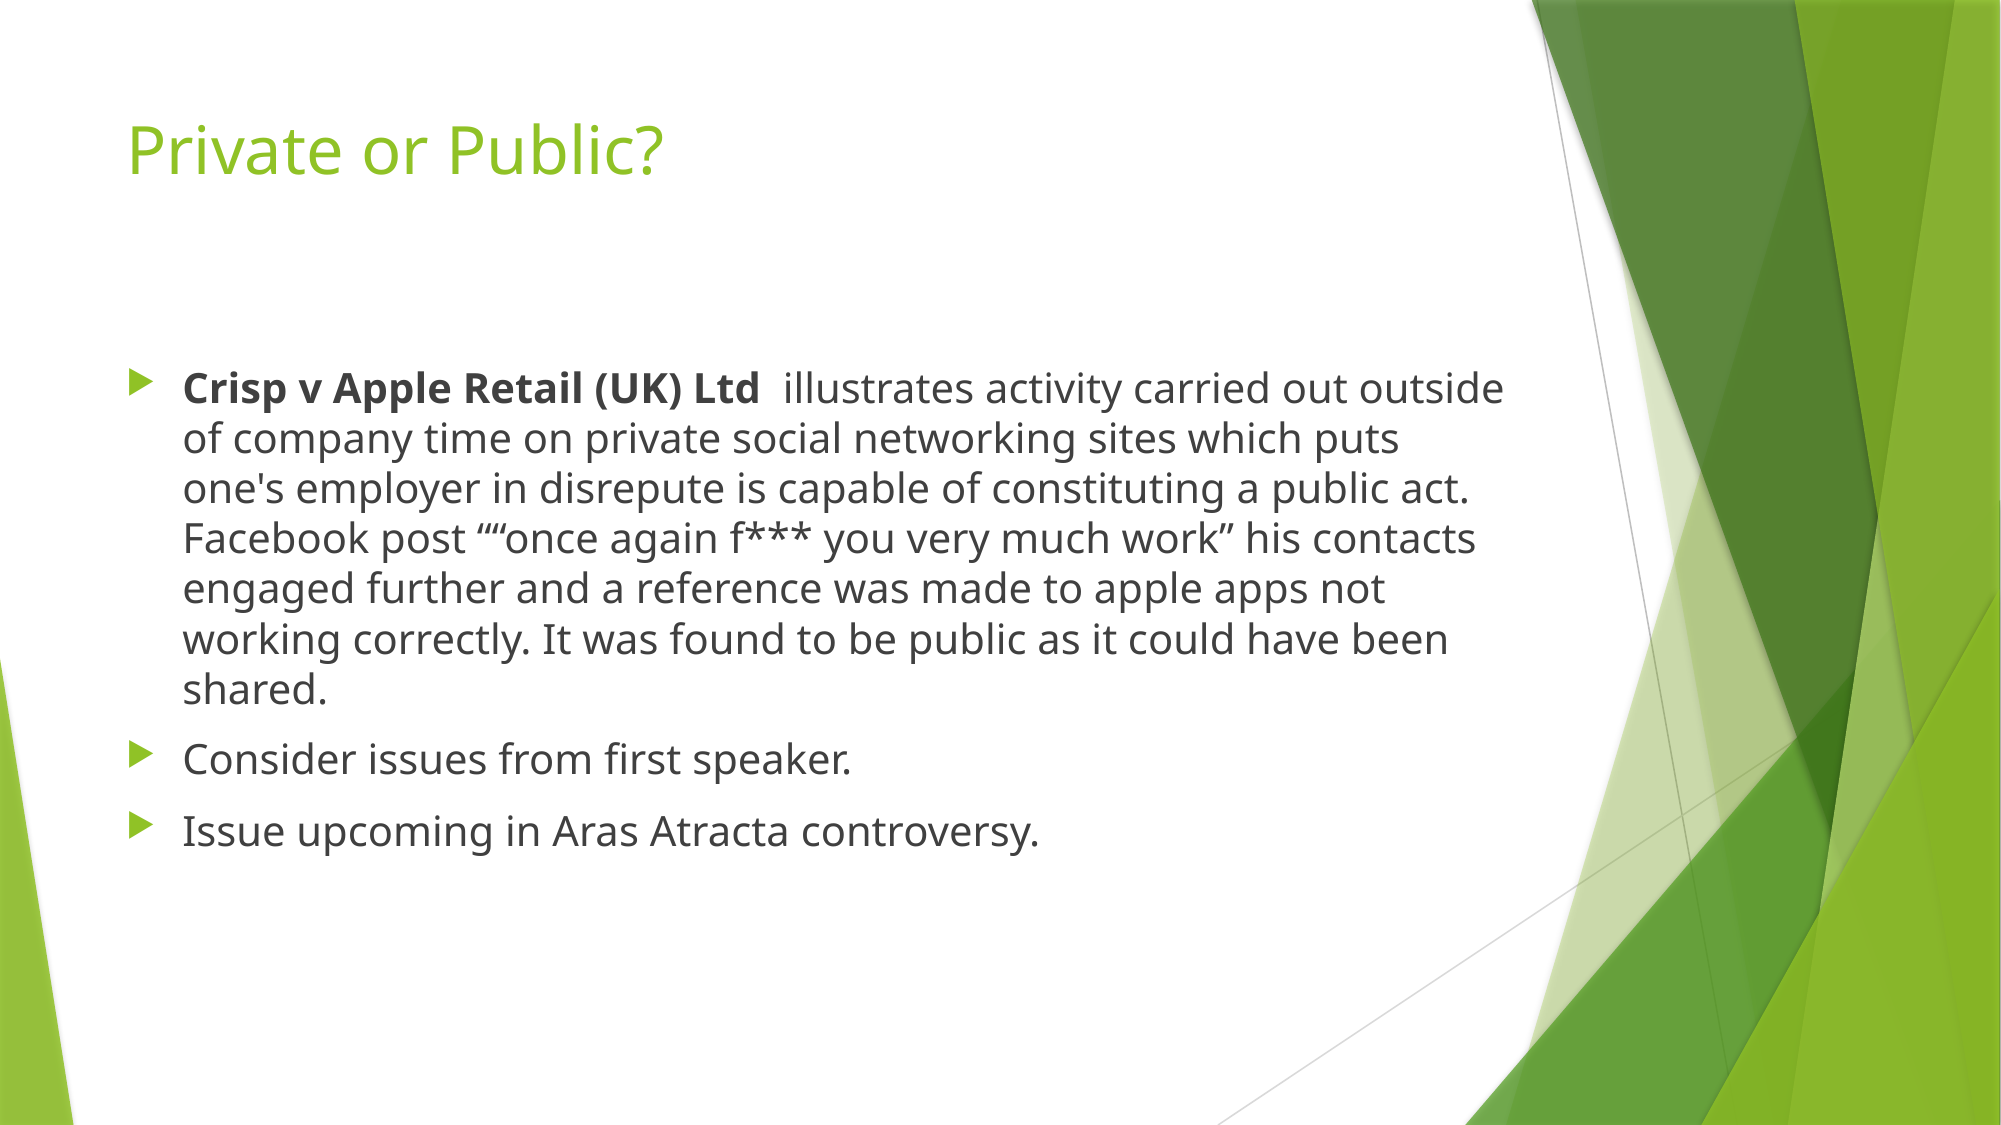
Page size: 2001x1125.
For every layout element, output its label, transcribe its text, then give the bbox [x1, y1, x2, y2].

title Private or Public? [111, 99, 1522, 317]
list Crisp v Apple Retail (UK) Ltd illustrates activity carried out outside of company time on private social networking sites which puts one's employer in disrepute is capable of constituting a public act. Facebook post ““once again f*** you very much work” his contacts engaged further and a reference was made to apple apps not working correctly. It was found to be public as it could have been shared. Consider issues from first speaker. Issue upcoming in Aras Atracta controversy. [111, 354, 1522, 992]
